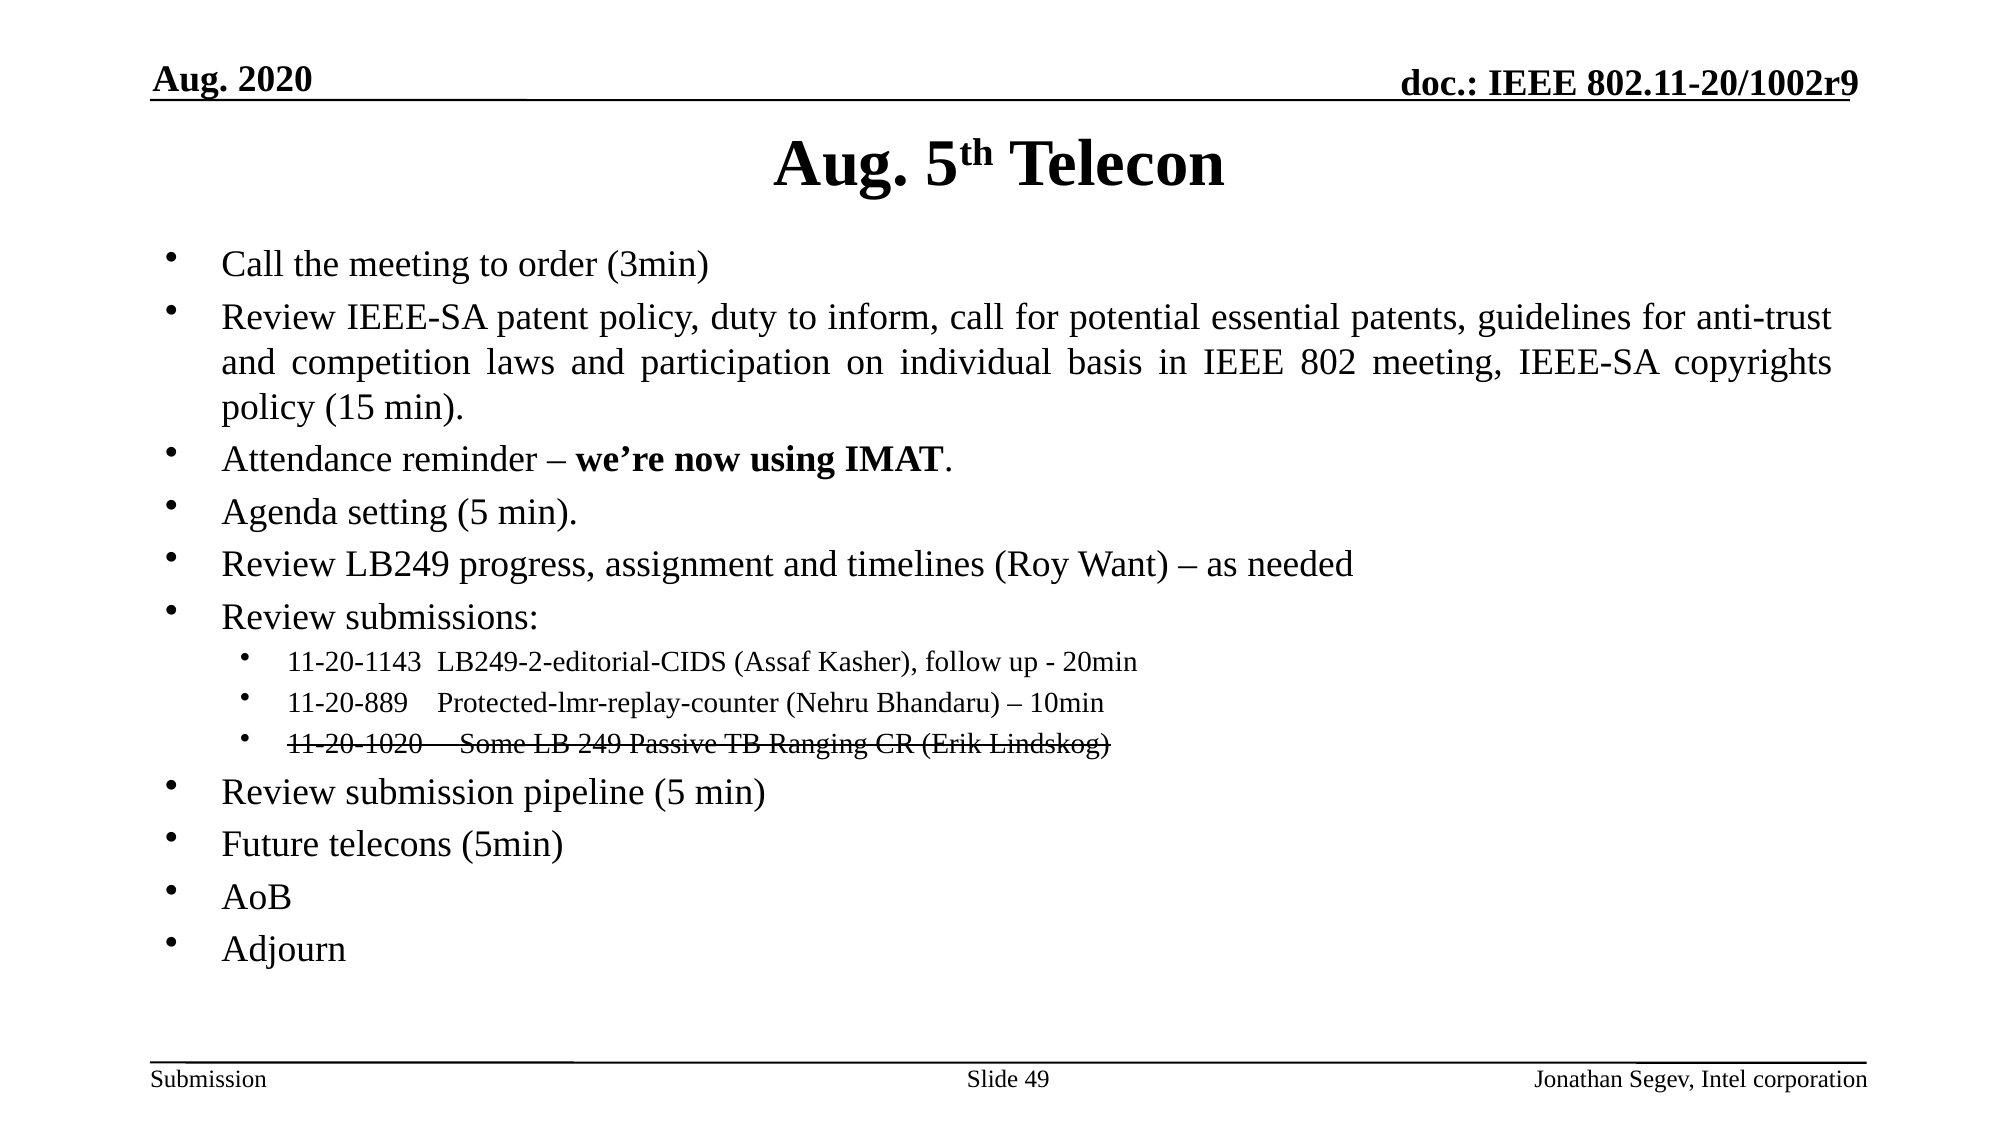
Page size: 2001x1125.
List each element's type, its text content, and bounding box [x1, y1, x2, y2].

footer Jonathan Segev, Intel corporation [1171, 1061, 1869, 1093]
title Aug. 5th Telecon [149, 112, 1850, 205]
list Call the meeting to order (3min) Review IEEE-SA patent policy, duty to inform, call for potential essential patents, guidelines for anti-trust and competition laws and participation on individual basis in IEEE 802 meeting, IEEE-SA copyrights policy (15 min). Attendance reminder – we’re now using IMAT. Agenda setting (5 min). Review LB249 progress, assignment and timelines (Roy Want) – as needed Review submissions: 11-20-1143 LB249-2-editorial-CIDS (Assaf Kasher), follow up - 20min 11-20-889 Protected-lmr-replay-counter (Nehru Bhandaru) – 10min 11-20-1020 Some LB 249 Passive TB Ranging CR (Erik Lindskog) Review submission pipeline (5 min) Future telecons (5min) AoB Adjourn [149, 231, 1850, 1000]
slide_number Slide 49 [950, 1061, 1067, 1123]
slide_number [152, 54, 563, 100]
